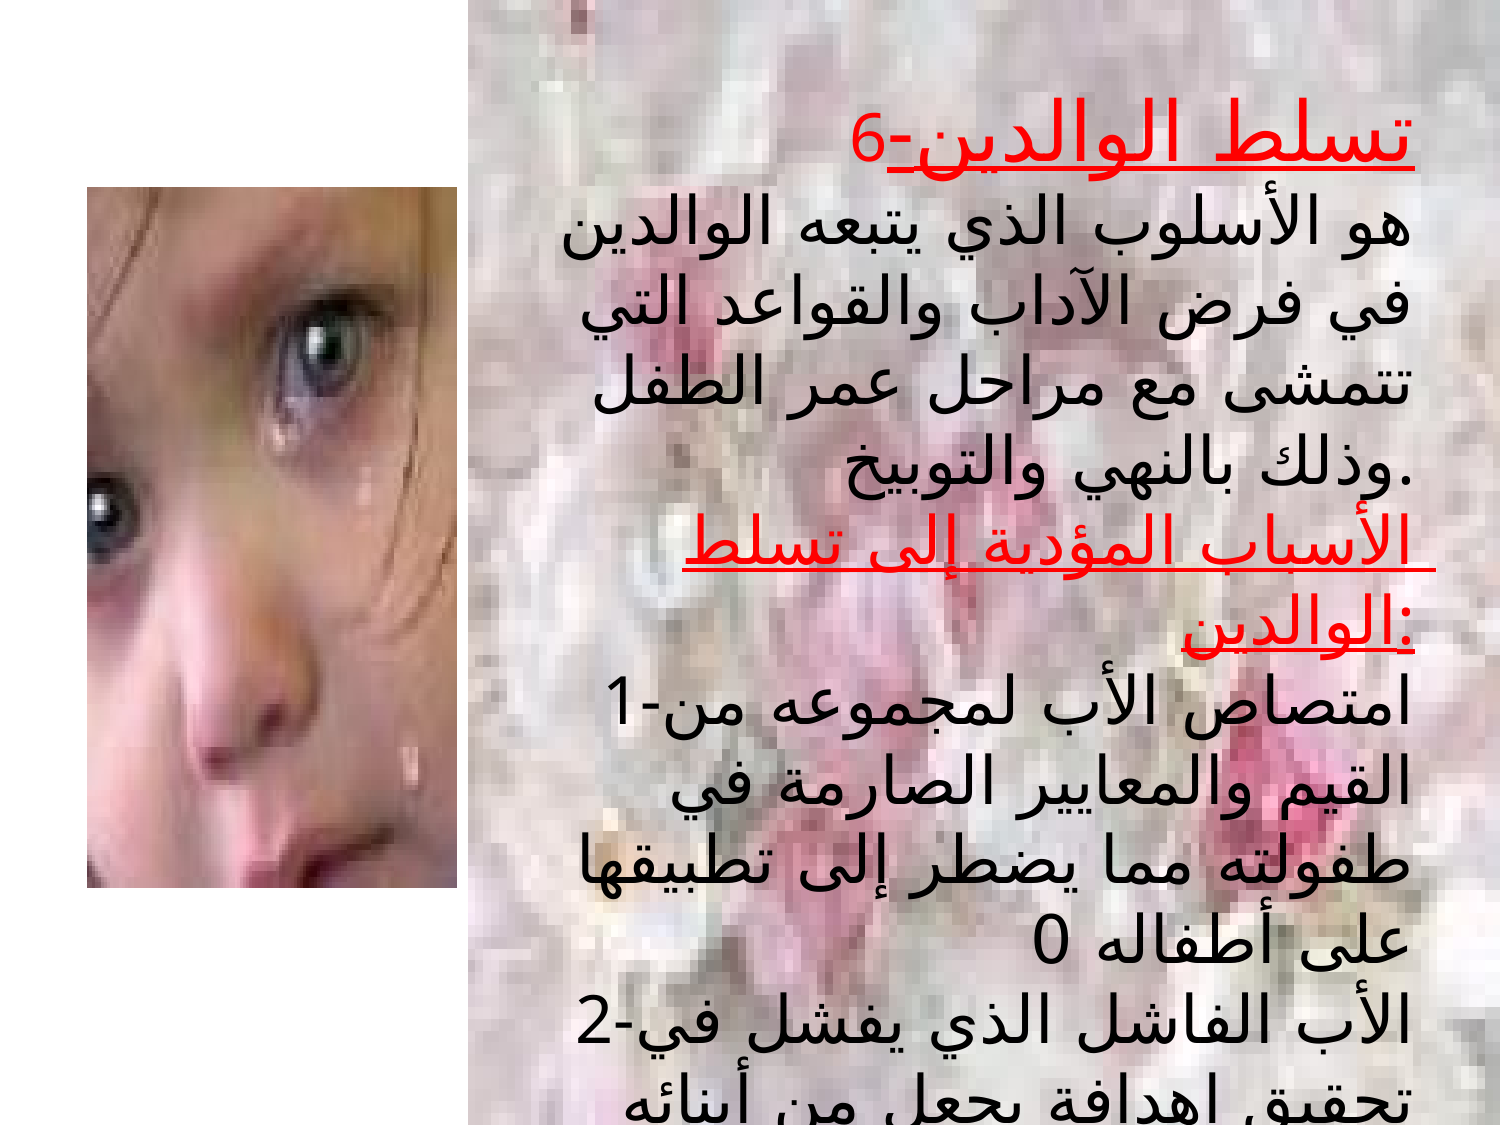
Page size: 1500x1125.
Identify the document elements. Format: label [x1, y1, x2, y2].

picture [468, 0, 1500, 1125]
list [87, 187, 458, 888]
